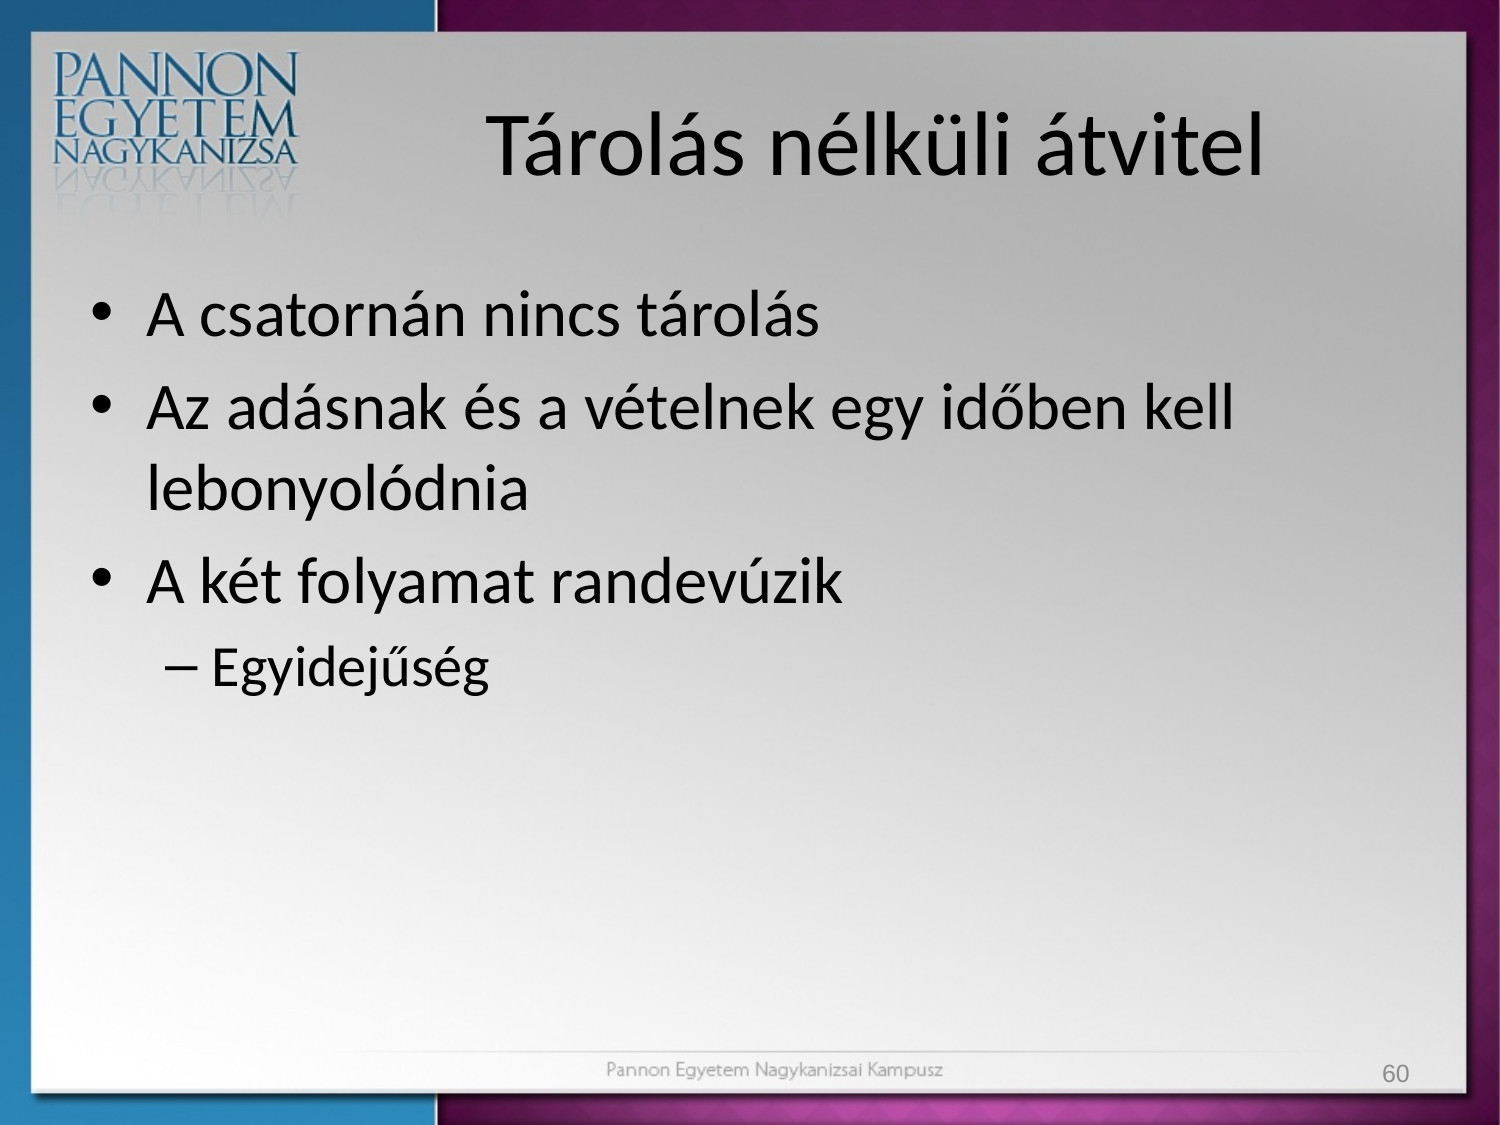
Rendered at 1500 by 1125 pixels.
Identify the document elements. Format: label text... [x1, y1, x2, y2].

title Tárolás nélküli átvitel [328, 45, 1425, 233]
slide_number 60 [1074, 1042, 1425, 1103]
picture [0, 0, 1500, 1125]
list A csatornán nincs tárolás Az adásnak és a vételnek egy időben kell lebonyolódnia A két folyamat randevúzik Egyidejűség [75, 262, 1425, 1038]
